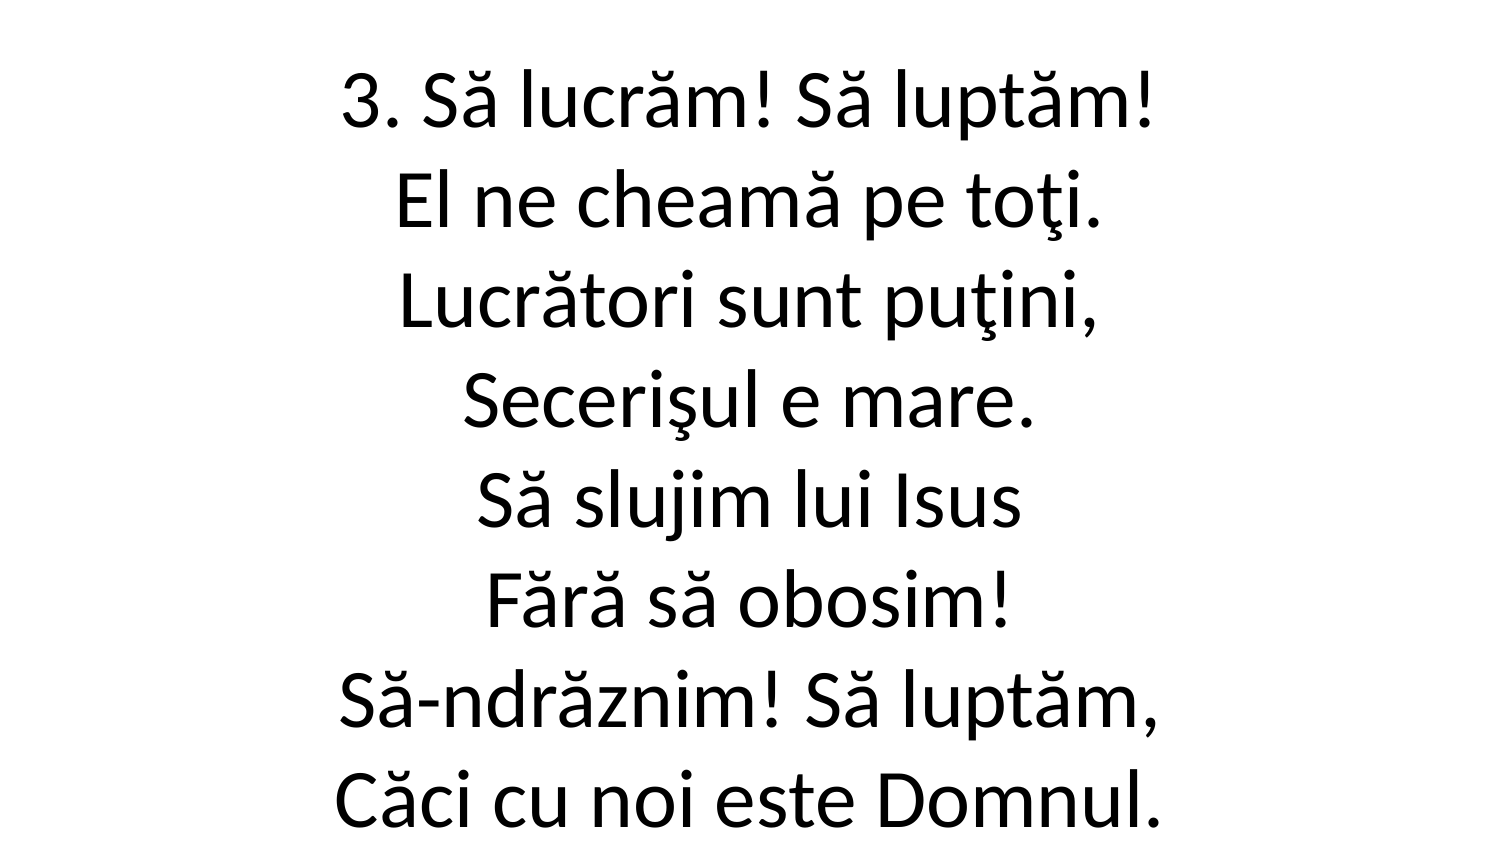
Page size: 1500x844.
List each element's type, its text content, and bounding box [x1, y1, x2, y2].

text_box 3. Să lucrăm! Să luptăm! El ne cheamă pe toţi. Lucrători sunt puţini, Secerişul e mare. Să slujim lui Isus Fără să obosim! Să-ndrăznim! Să luptăm, Căci cu noi este Domnul. [319, 0, 1181, 844]
